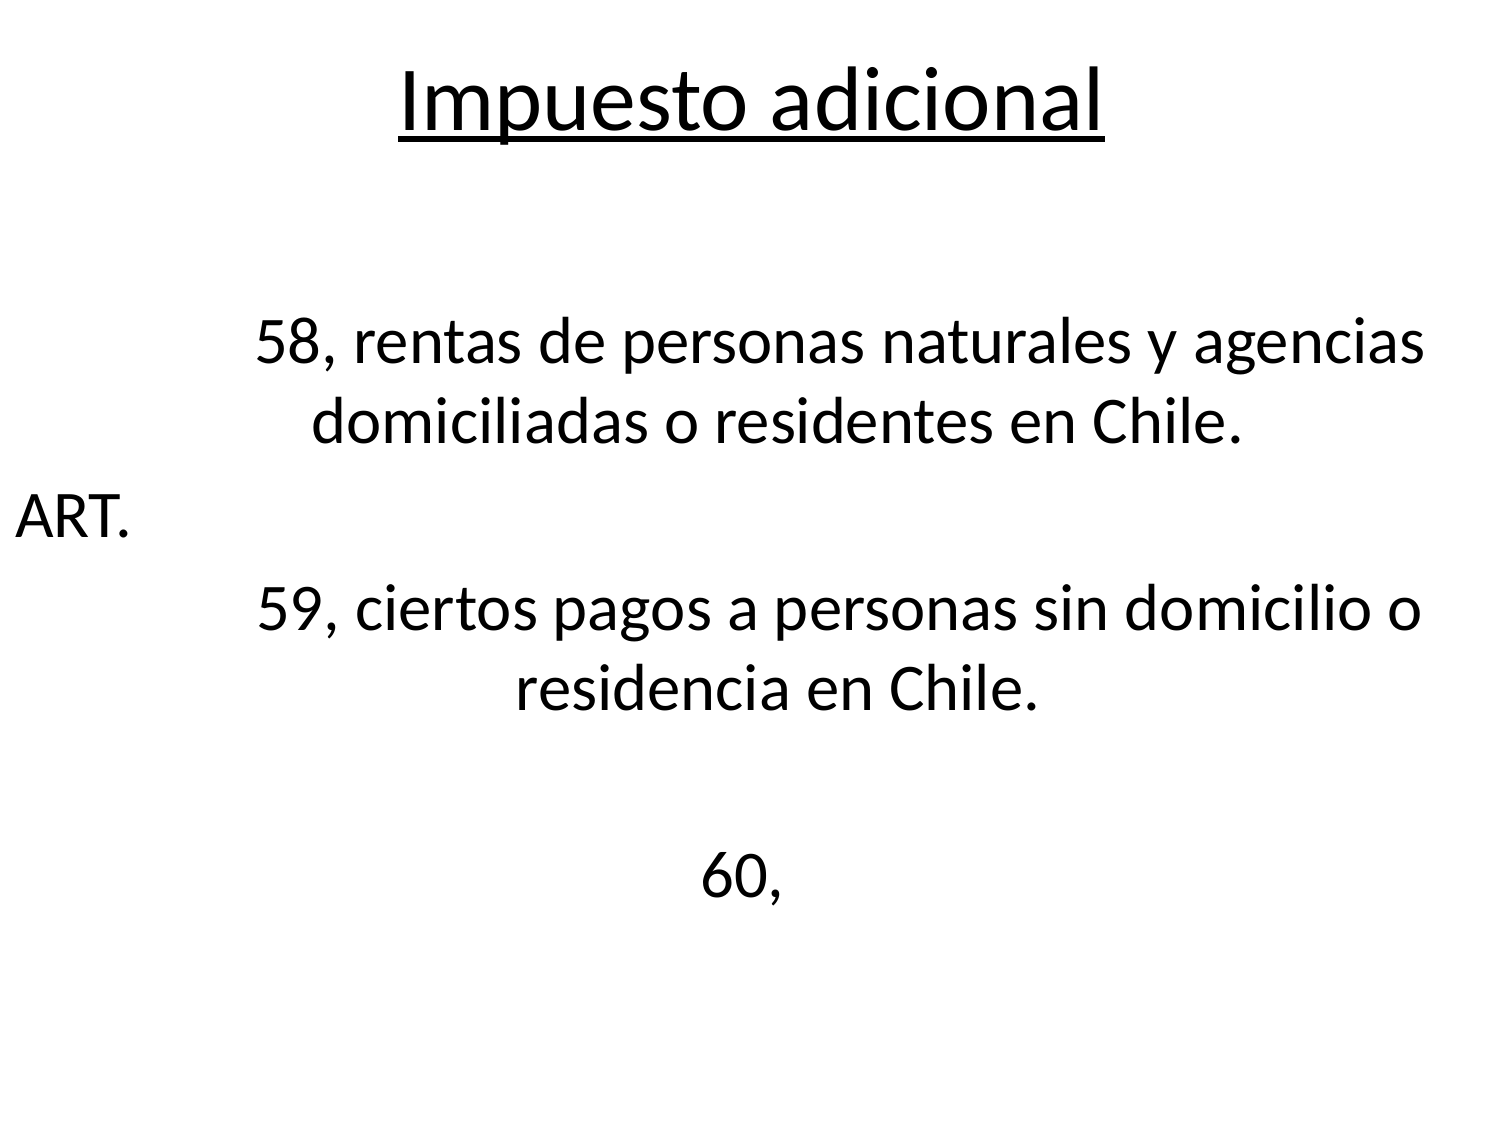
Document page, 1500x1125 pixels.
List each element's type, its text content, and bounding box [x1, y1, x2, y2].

list 58, rentas de personas naturales y agencias domiciliadas o residentes en Chile. ART. 59, ciertos pagos a personas sin domicilio o residencia en Chile. 60, [0, 196, 1500, 1125]
title Impuesto adicional [76, 0, 1428, 188]
